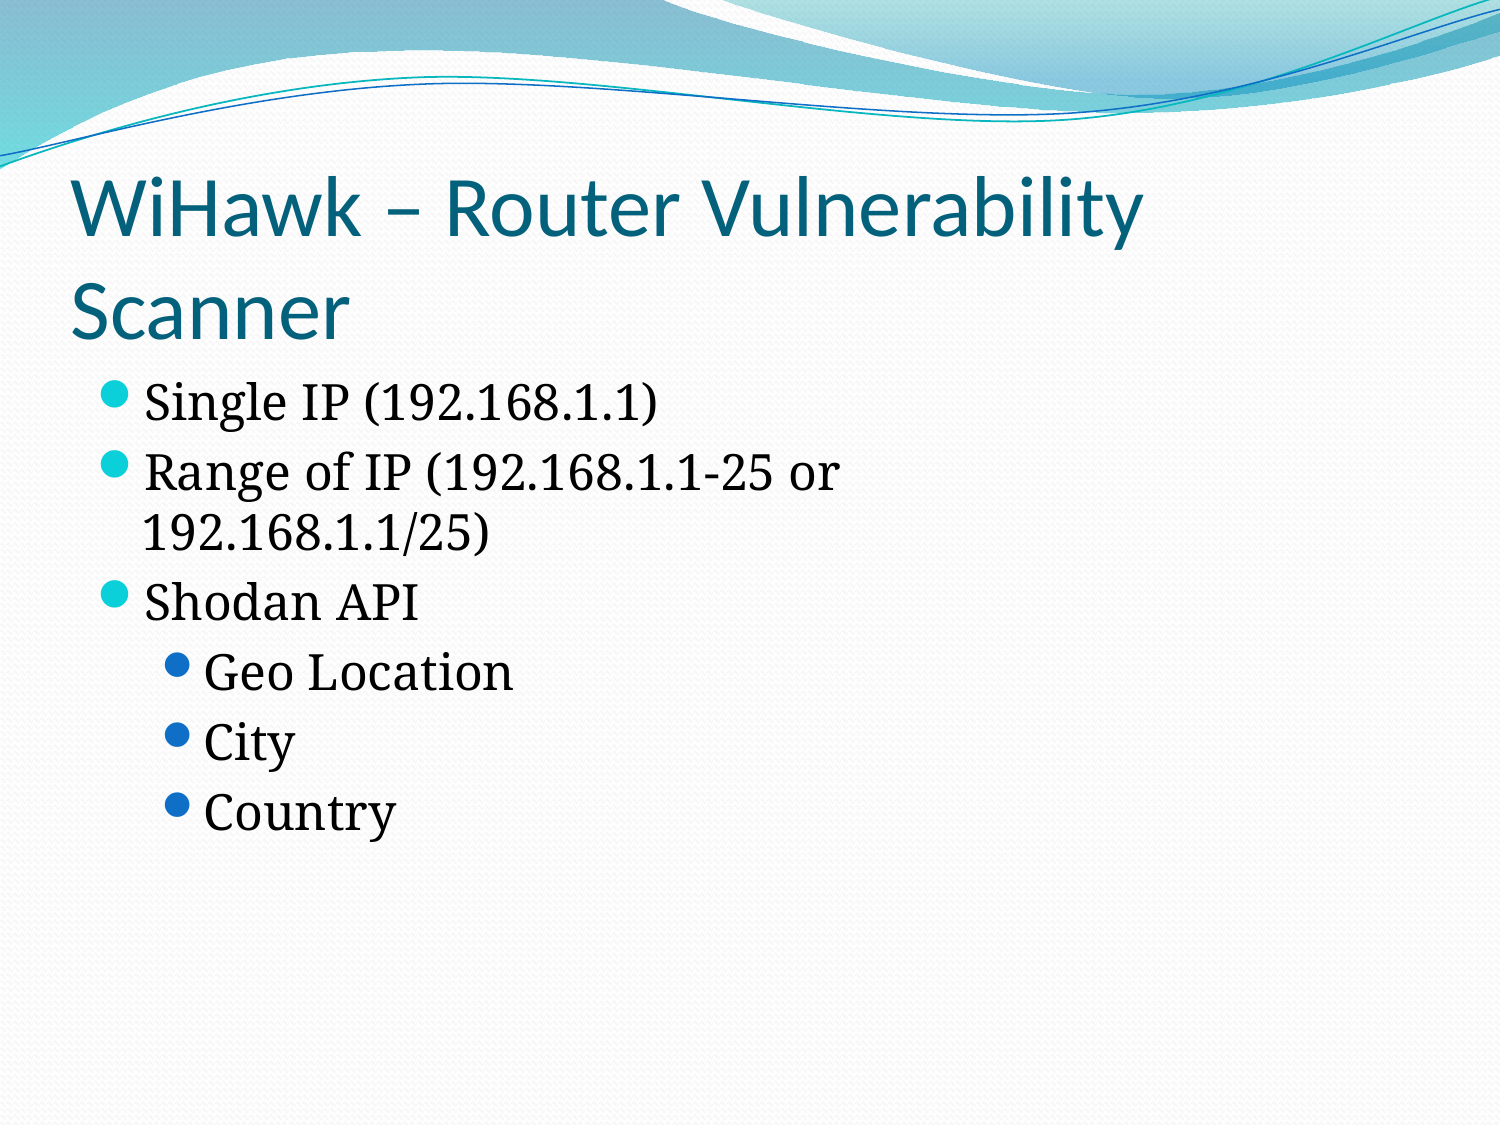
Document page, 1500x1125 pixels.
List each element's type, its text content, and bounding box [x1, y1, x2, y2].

title WiHawk – Router Vulnerability Scanner [70, 140, 1440, 358]
list Single IP (192.168.1.1) Range of IP (192.168.1.1-25 or 192.168.1.1/25) Shodan API Geo Location City Country [82, 363, 1140, 872]
